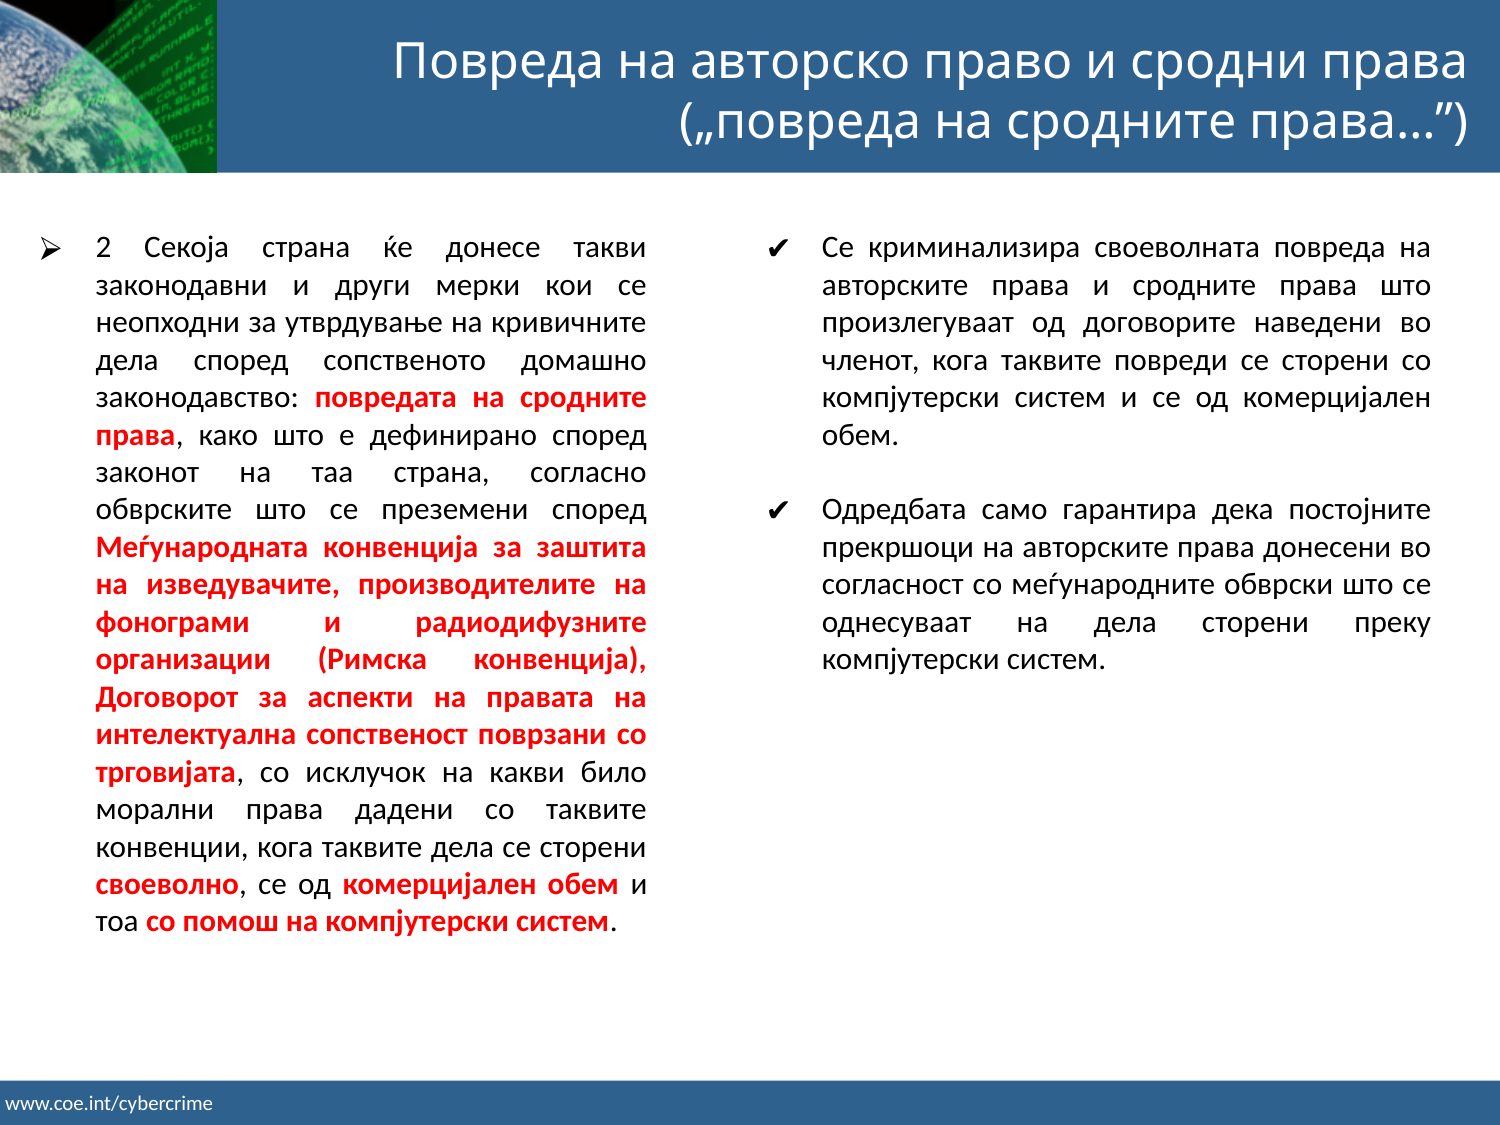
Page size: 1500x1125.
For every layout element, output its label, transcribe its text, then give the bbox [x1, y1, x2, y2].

text_box Се криминализира своеволната повреда на авторските права и сродните права што произлегуваат од договорите наведени во членот, кога таквите повреди се сторени со компјутерски систем и се од комерцијален обем. Одредбата само гарантира дека постојните прекршоци на авторските права донесени во согласност со меѓународните обврски што се однесуваат на дела сторени преку компјутерски систем. [750, 219, 1448, 684]
text_box 2 Секоја страна ќе донесе такви законодавни и други мерки кои се неопходни за утврдување на кривичните дела според сопственото домашно законодавство: повредата на сродните права, како што е дефинирано според законот на таа страна, согласно обврските што се преземени според Меѓународната конвенција за заштита на изведувачите, производителите на фонограми и радиодифузните организации (Римска конвенција), Договорот за аспекти на правата на интелектуална сопственост поврзани со трговијата, со исклучок на какви било морални права дадени со таквите конвенции, кога таквите дела се сторени своеволно, се од комерцијален обем и тоа со помош на компјутерски систем. [24, 219, 663, 946]
picture [0, 0, 217, 173]
text_box Повреда на авторско право и сродни права („повреда на сродните права…”) [231, 21, 1484, 157]
